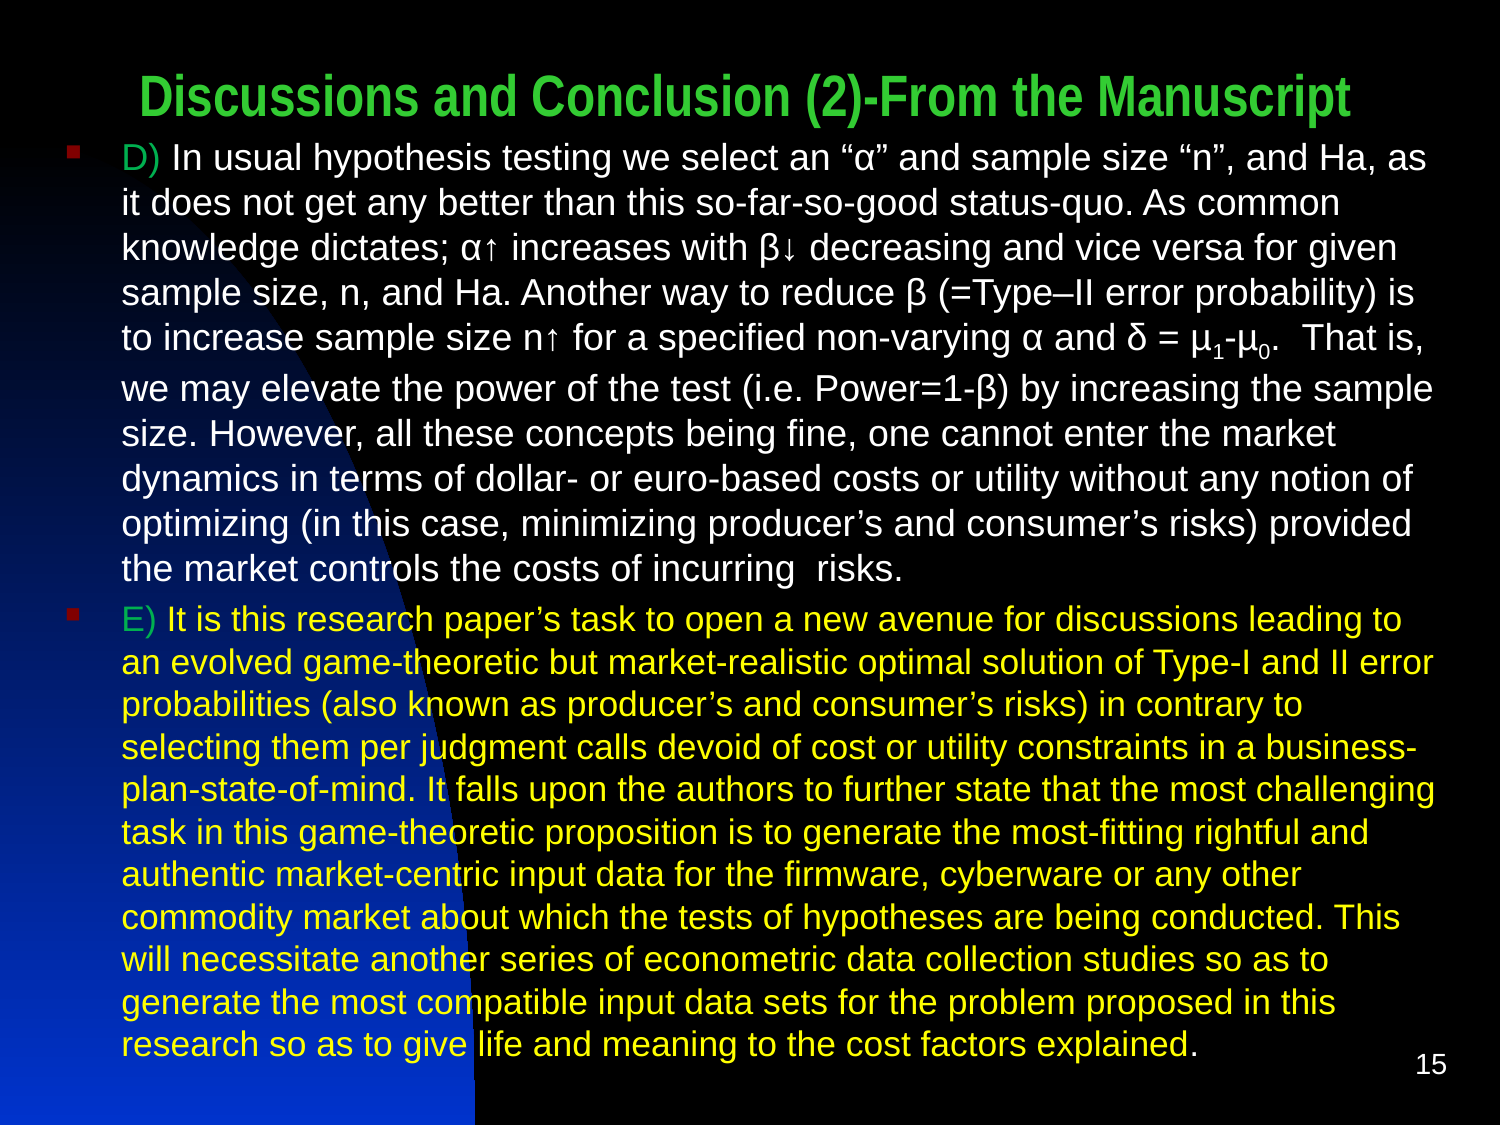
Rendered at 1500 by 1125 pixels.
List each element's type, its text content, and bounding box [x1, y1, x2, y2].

list D) In usual hypothesis testing we select an “α” and sample size “n”, and Ha, as it does not get any better than this so-far-so-good status-quo. As common knowledge dictates; α↑ increases with β↓ decreasing and vice versa for given sample size, n, and Ha. Another way to reduce β (=Type–II error probability) is to increase sample size n↑ for a specified non-varying α and δ = µ1-µ0. That is, we may elevate the power of the test (i.e. Power=1-β) by increasing the sample size. However, all these concepts being fine, one cannot enter the market dynamics in terms of dollar- or euro-based costs or utility without any notion of optimizing (in this case, minimizing producer’s and consumer’s risks) provided the market controls the costs of incurring risks. E) It is this research paper’s task to open a new avenue for discussions leading to an evolved game-theoretic but market-realistic optimal solution of Type-I and II error probabilities (also known as producer’s and consumer’s risks) in contrary to selecting them per judgment calls devoid of cost or utility constraints in a business-plan-state-of-mind. It falls upon the authors to further state that the most challenging task in this game-theoretic proposition is to generate the most-fitting rightful and authentic market-centric input data for the firmware, cyberware or any other commodity market about which the tests of hypotheses are being conducted. This will necessitate another series of econometric data collection studies so as to generate the most compatible input data sets for the problem proposed in this research so as to give life and meaning to the cost factors explained. [50, 125, 1463, 1059]
title Discussions and Conclusion (2)-From the Manuscript [123, 30, 1376, 125]
slide_number 15 [1149, 1059, 1463, 1100]
